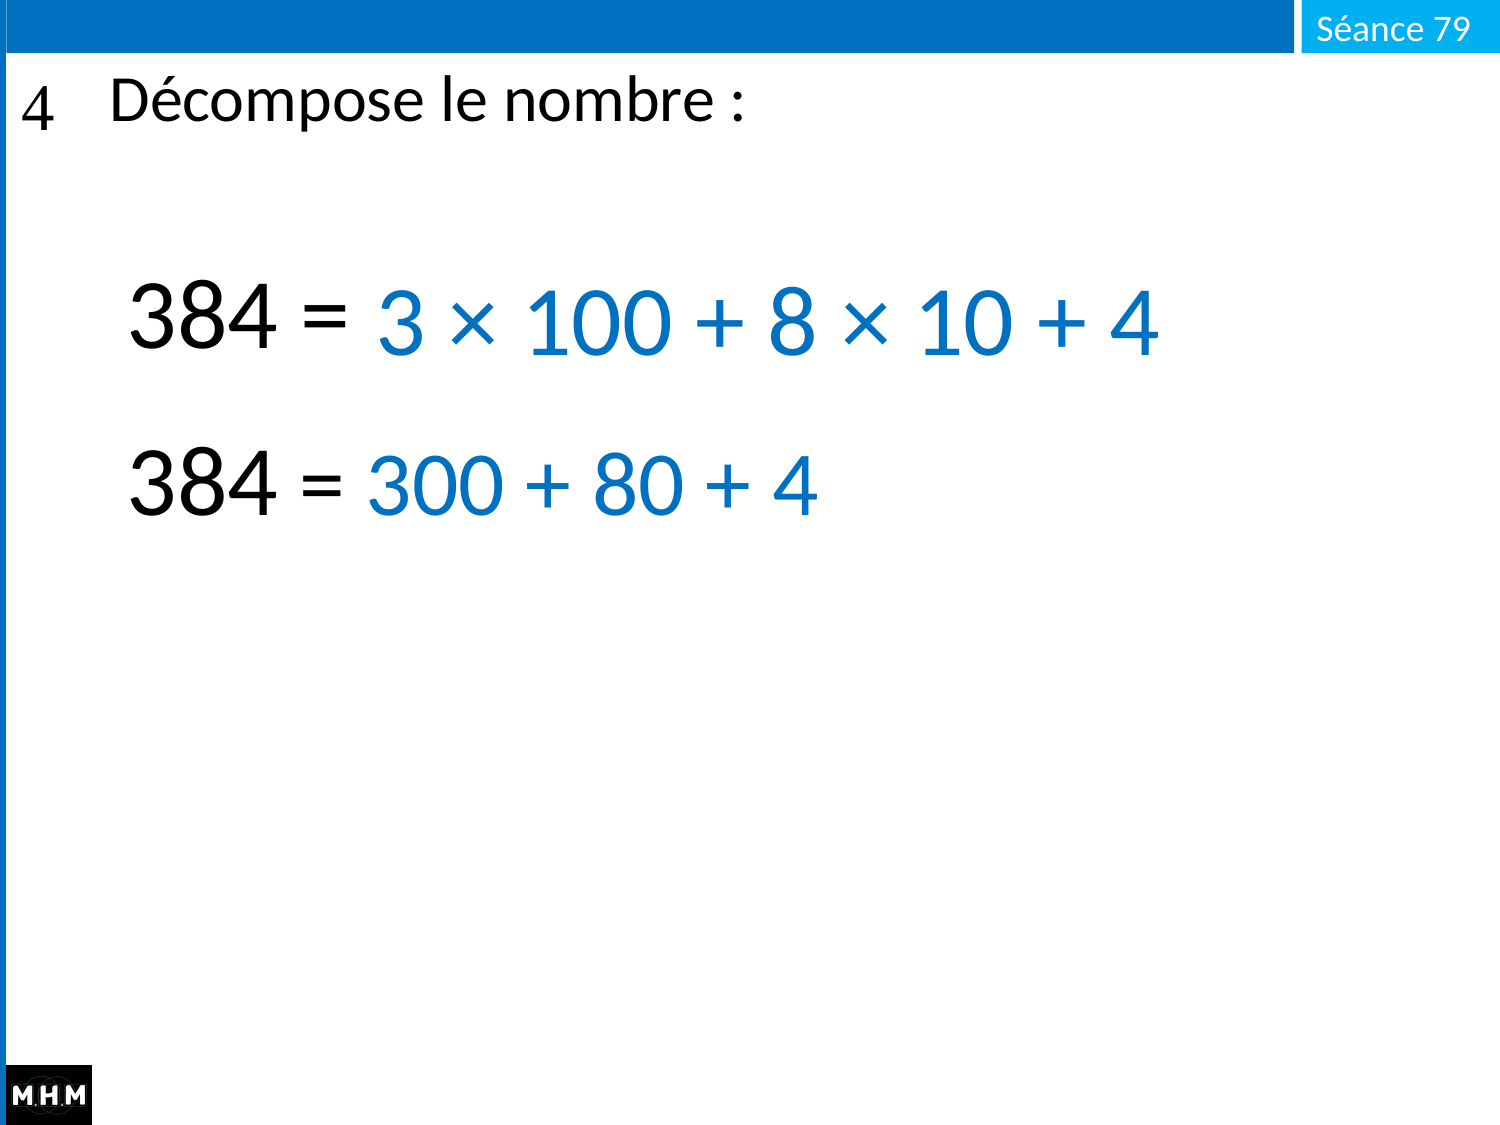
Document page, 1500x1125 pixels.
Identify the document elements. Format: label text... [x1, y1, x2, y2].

text_box 3 × 100 + 8 × 10 + 4 [361, 239, 1325, 383]
picture [6, 1065, 92, 1125]
text_box 384 = 300 + 80 + 4 [111, 400, 951, 544]
text_box 384 = … [111, 240, 361, 376]
title Décompose le nombre : [94, 57, 1389, 144]
